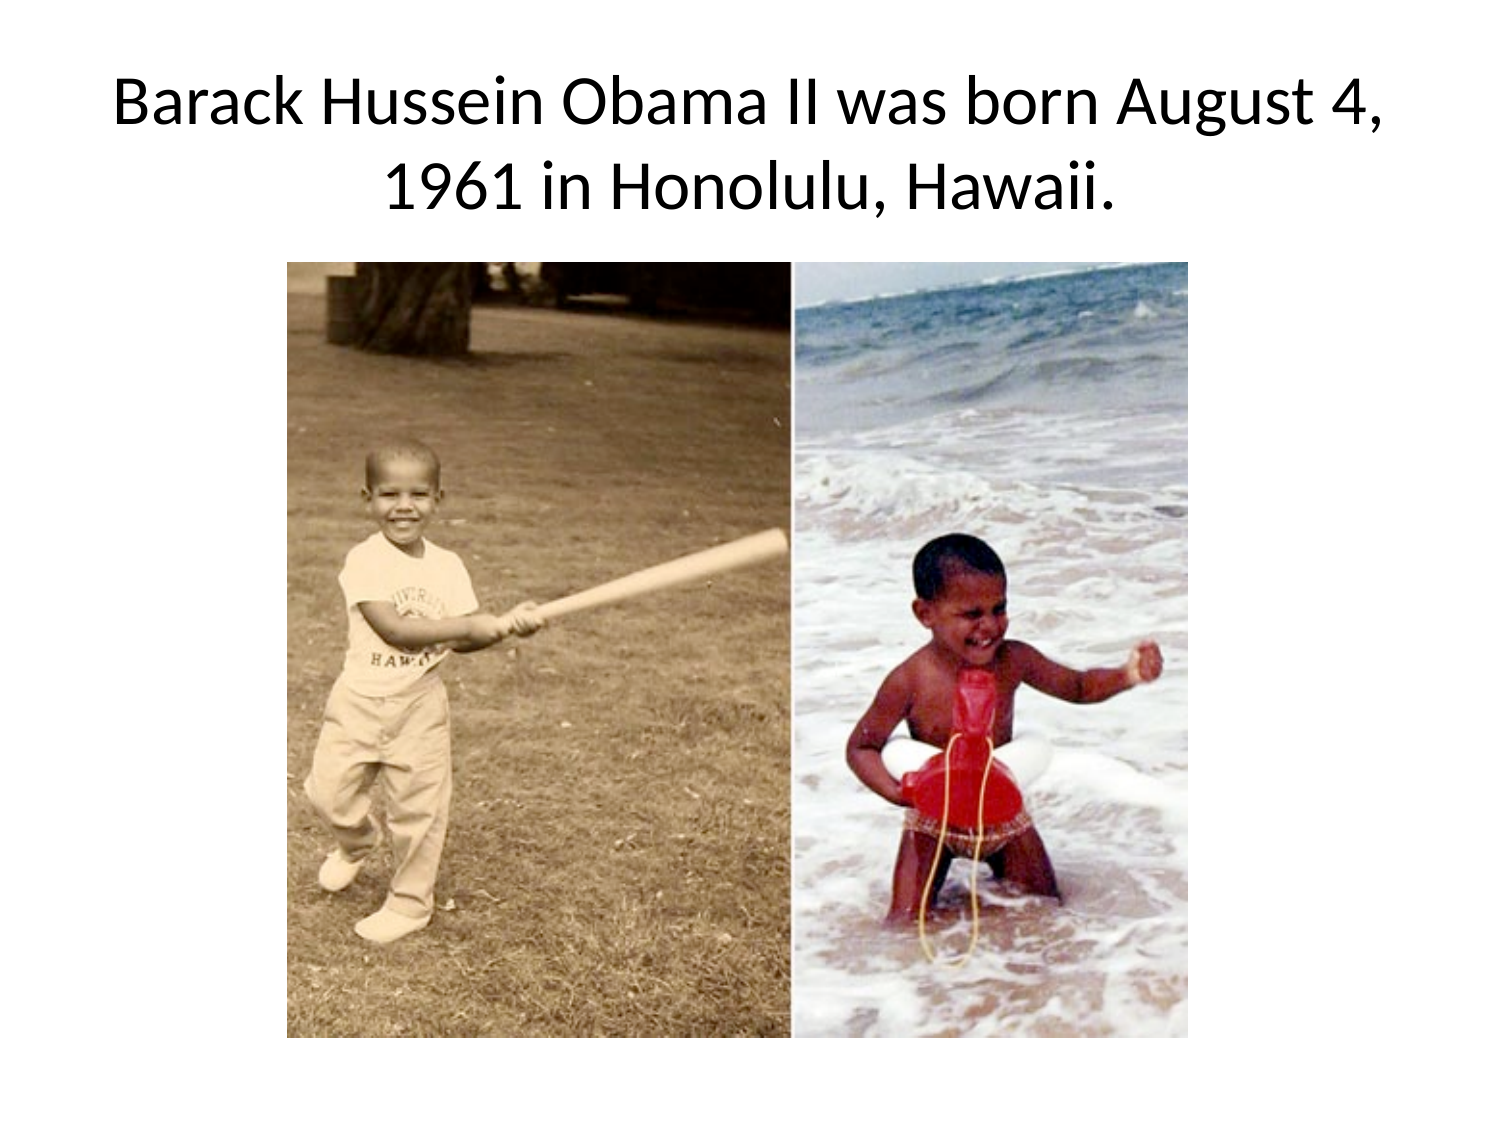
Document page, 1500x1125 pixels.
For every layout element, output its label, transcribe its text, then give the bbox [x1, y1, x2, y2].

title Barack Hussein Obama II was born August 4, 1961 in Honolulu, Hawaii. [75, 45, 1425, 233]
picture [287, 262, 1188, 1038]
